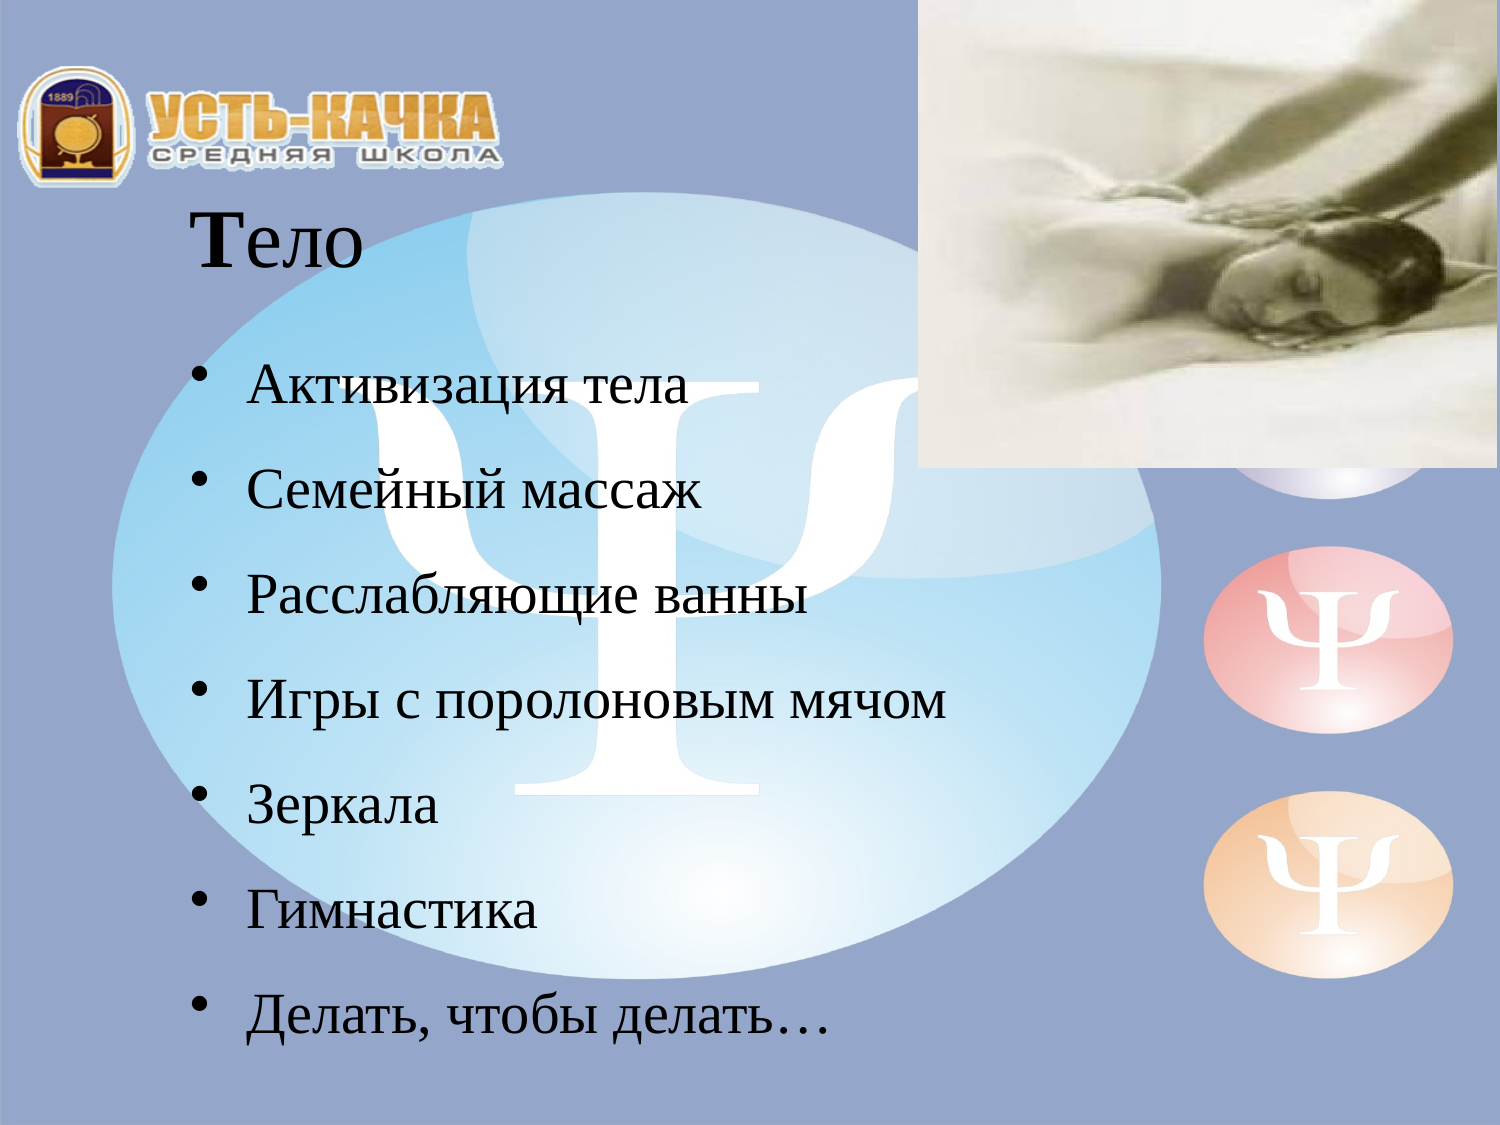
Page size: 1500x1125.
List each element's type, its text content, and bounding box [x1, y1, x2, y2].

title Тело [174, 188, 913, 291]
picture [17, 66, 505, 189]
picture [918, 0, 1497, 469]
list Активизация тела Семейный массаж Расслабляющие ванны Игры с поролоновым мячом Зеркала Гимнастика Делать, чтобы делать… [174, 337, 1376, 1006]
